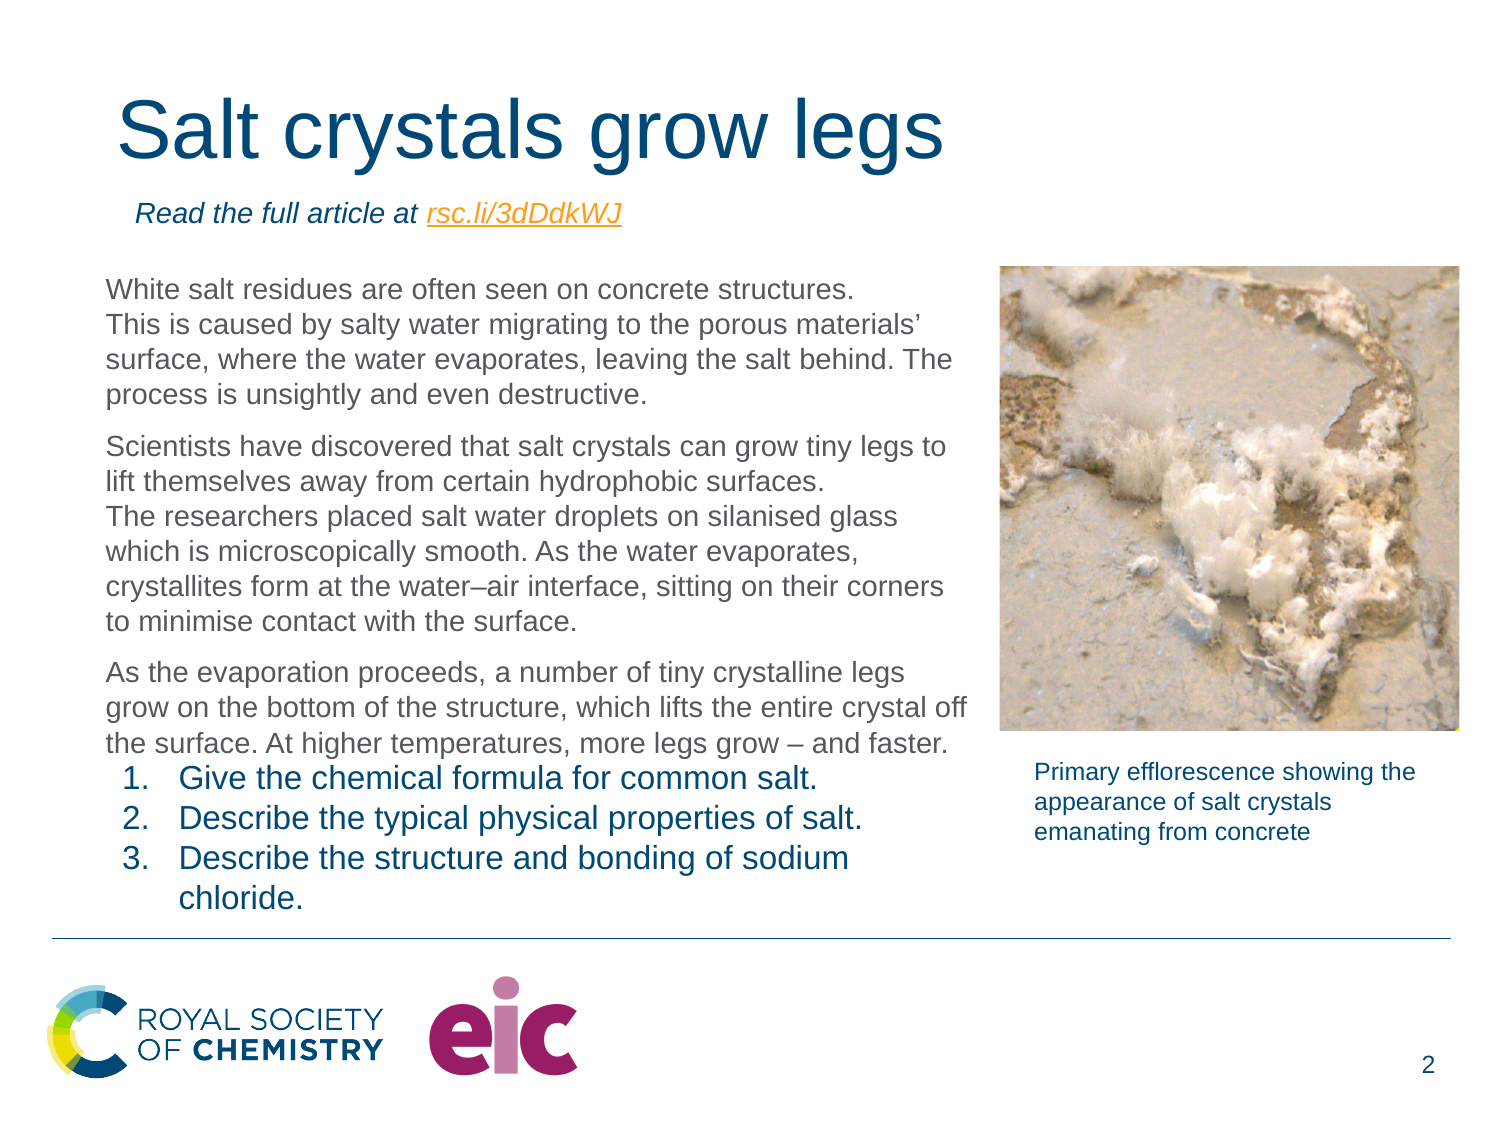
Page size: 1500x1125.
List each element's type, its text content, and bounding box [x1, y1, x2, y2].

title Salt crystals grow legs [101, 23, 1396, 241]
picture [999, 266, 1460, 731]
text_box Give the chemical formula for common salt. Describe the typical physical properties of salt. Describe the structure and bonding of sodium chloride. [107, 748, 971, 924]
text_box Primary efflorescence showing the appearance of salt crystals emanating from concrete [1019, 748, 1447, 853]
slide_number 2 [1113, 1033, 1451, 1094]
picture [0, 938, 583, 1125]
list White salt residues are often seen on concrete structures. This is caused by salty water migrating to the porous materials’ surface, where the water evaporates, leaving the salt behind. The process is unsightly and even destructive. Scientists have discovered that salt crystals can grow tiny legs to lift themselves away from certain hydrophobic surfaces. The researchers placed salt water droplets on silanised glass which is microscopically smooth. As the water evaporates, crystallites form at the water–air interface, sitting on their corners to minimise contact with the surface. As the evaporation proceeds, a number of tiny crystalline legs grow on the bottom of the structure, which lifts the entire crystal off the surface. At higher temperatures, more legs grow – and faster. [90, 262, 987, 778]
text_box Read the full article at rsc.li/3dDdkWJ [119, 187, 1267, 237]
